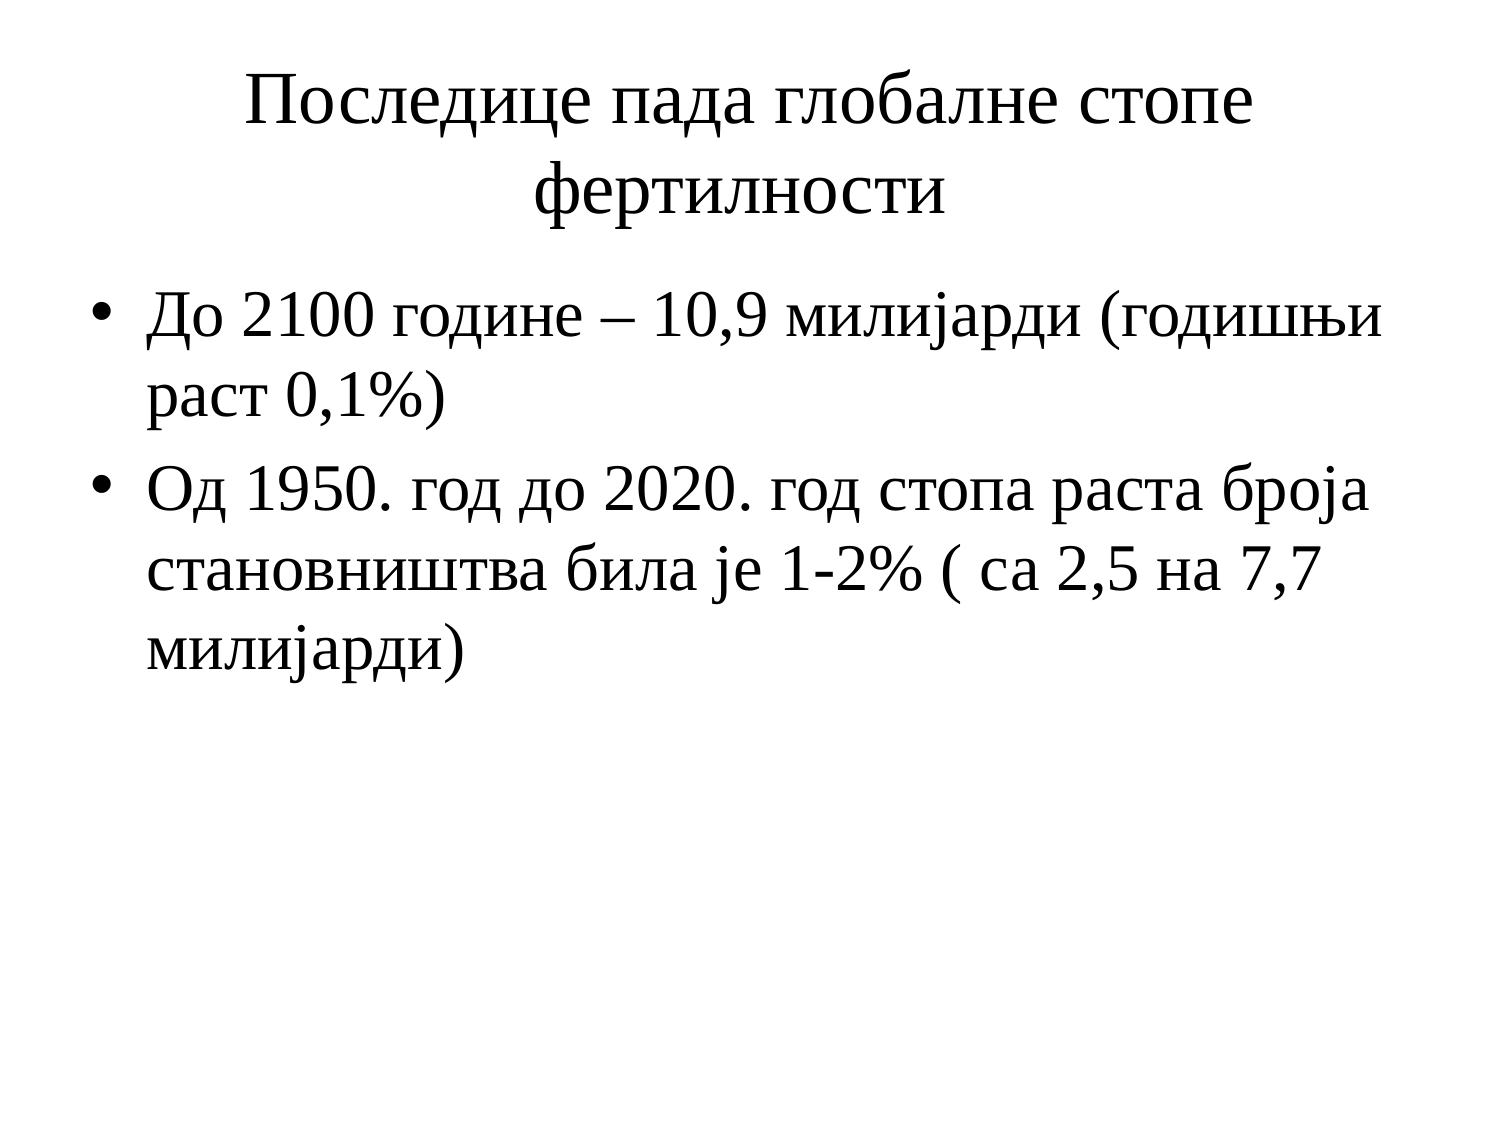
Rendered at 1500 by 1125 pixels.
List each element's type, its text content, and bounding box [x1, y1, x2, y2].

title Последице пада глобалне стопе фертилности [75, 45, 1425, 233]
list До 2100 године – 10,9 милијарди (годишњи раст 0,1%) Од 1950. год до 2020. год стопа раста броја становништва била је 1-2% ( са 2,5 на 7,7 милијарди) [75, 262, 1425, 1005]
